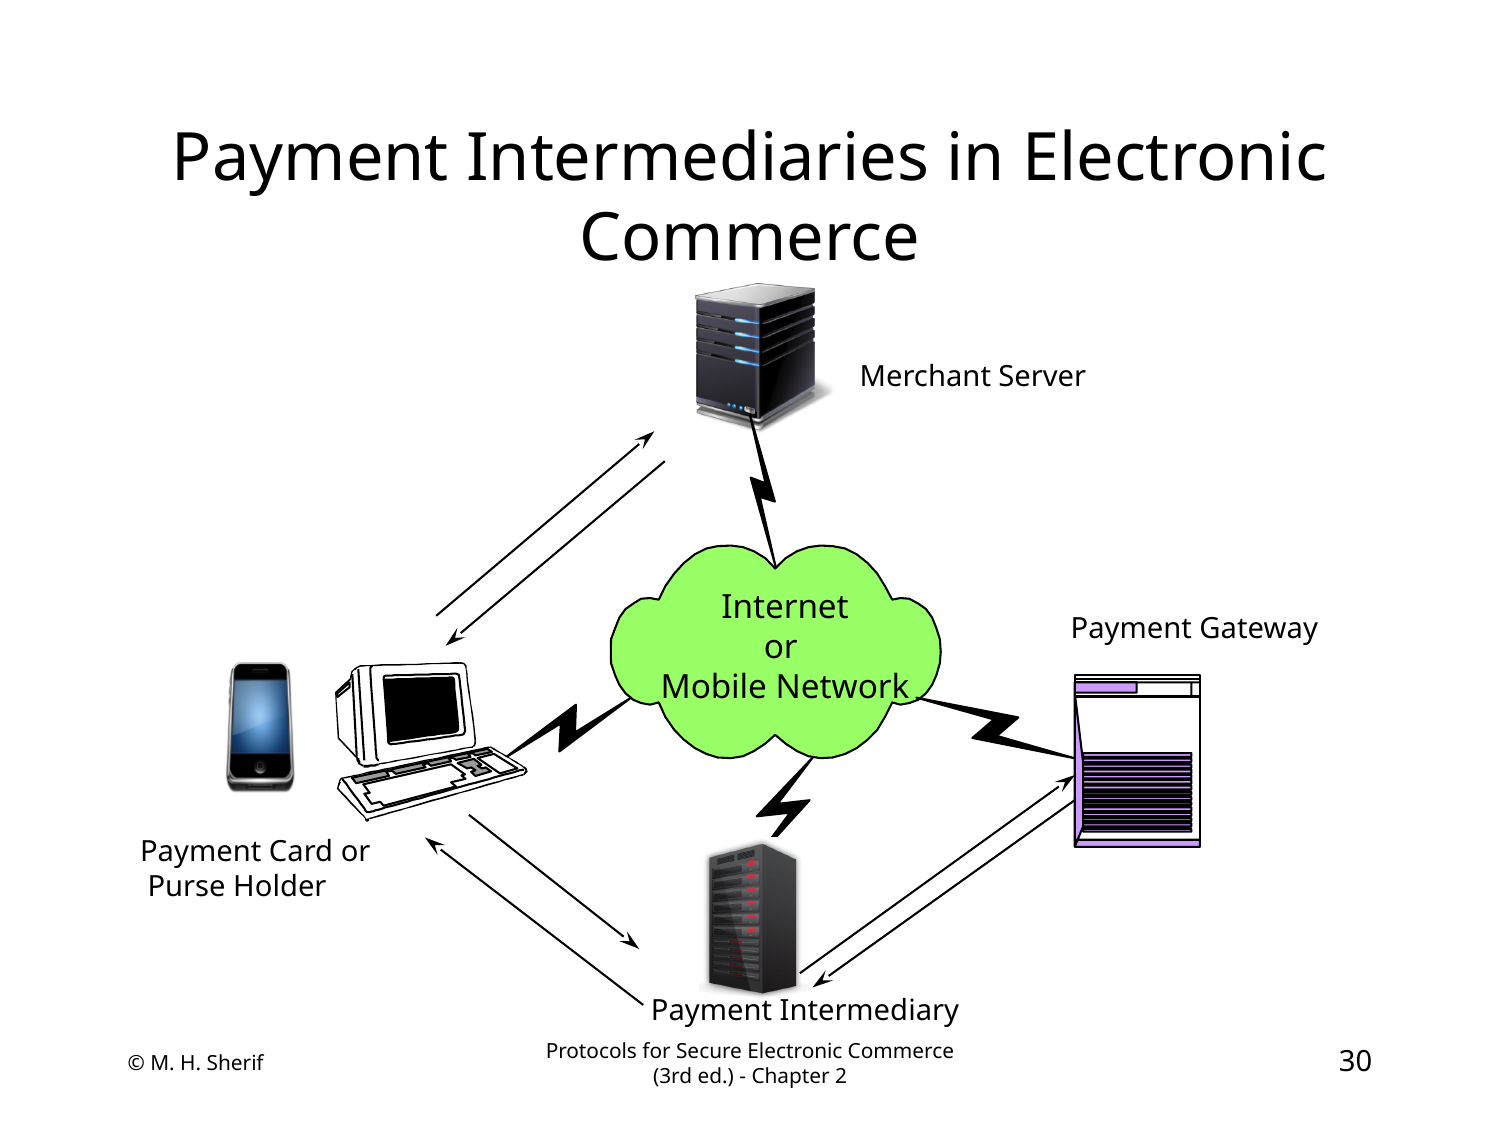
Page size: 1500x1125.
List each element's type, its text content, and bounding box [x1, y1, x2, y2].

text_box [1054, 777, 1069, 793]
text_box [671, 545, 880, 577]
text_box [634, 431, 655, 450]
text_box [424, 837, 446, 855]
text_box [756, 757, 813, 835]
text_box [445, 627, 466, 646]
picture [662, 274, 861, 449]
text_box [750, 456, 776, 567]
text_box [619, 931, 640, 949]
text_box [925, 608, 941, 695]
text_box Payment Gateway [1055, 601, 1334, 652]
picture [699, 837, 811, 1013]
text_box [815, 970, 833, 983]
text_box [334, 661, 529, 823]
footer Protocols for Secure Electronic Commerce (3rd ed.) - Chapter 2 [512, 1025, 988, 1100]
text_box Payment Intermediary [635, 983, 975, 1034]
slide_number 30 [1074, 1025, 1388, 1100]
title Payment Intermediaries in Electronic Commerce [112, 99, 1388, 288]
text_box [663, 713, 887, 759]
picture [224, 662, 297, 794]
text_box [1074, 674, 1201, 848]
text_box [916, 697, 1069, 758]
text_box [610, 598, 645, 704]
text_box Merchant Server [865, 349, 1102, 400]
text_box Internet or Mobile Network [645, 577, 925, 713]
slide_number © M. H. Sherif [112, 1025, 425, 1100]
text_box Payment Card or Purse Holder [124, 824, 429, 910]
text_box [534, 697, 632, 752]
